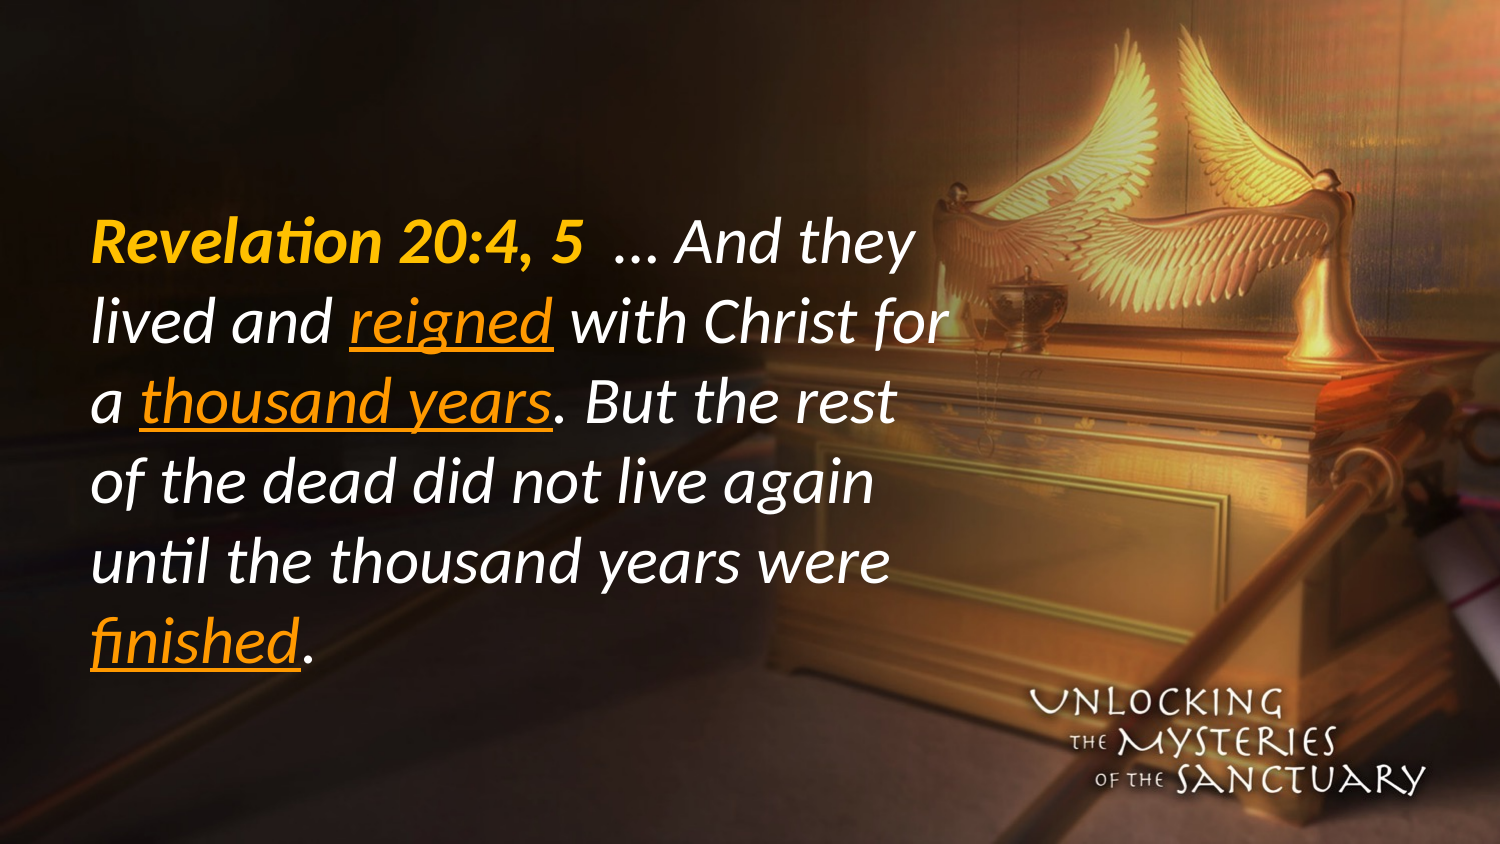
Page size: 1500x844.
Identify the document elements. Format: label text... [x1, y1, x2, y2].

picture [0, 0, 1500, 844]
list Revelation 20:4, 5 … And they lived and reigned with Christ for a thousand years. But the rest of the dead did not live again until the thousand years were finished. [75, 188, 967, 844]
